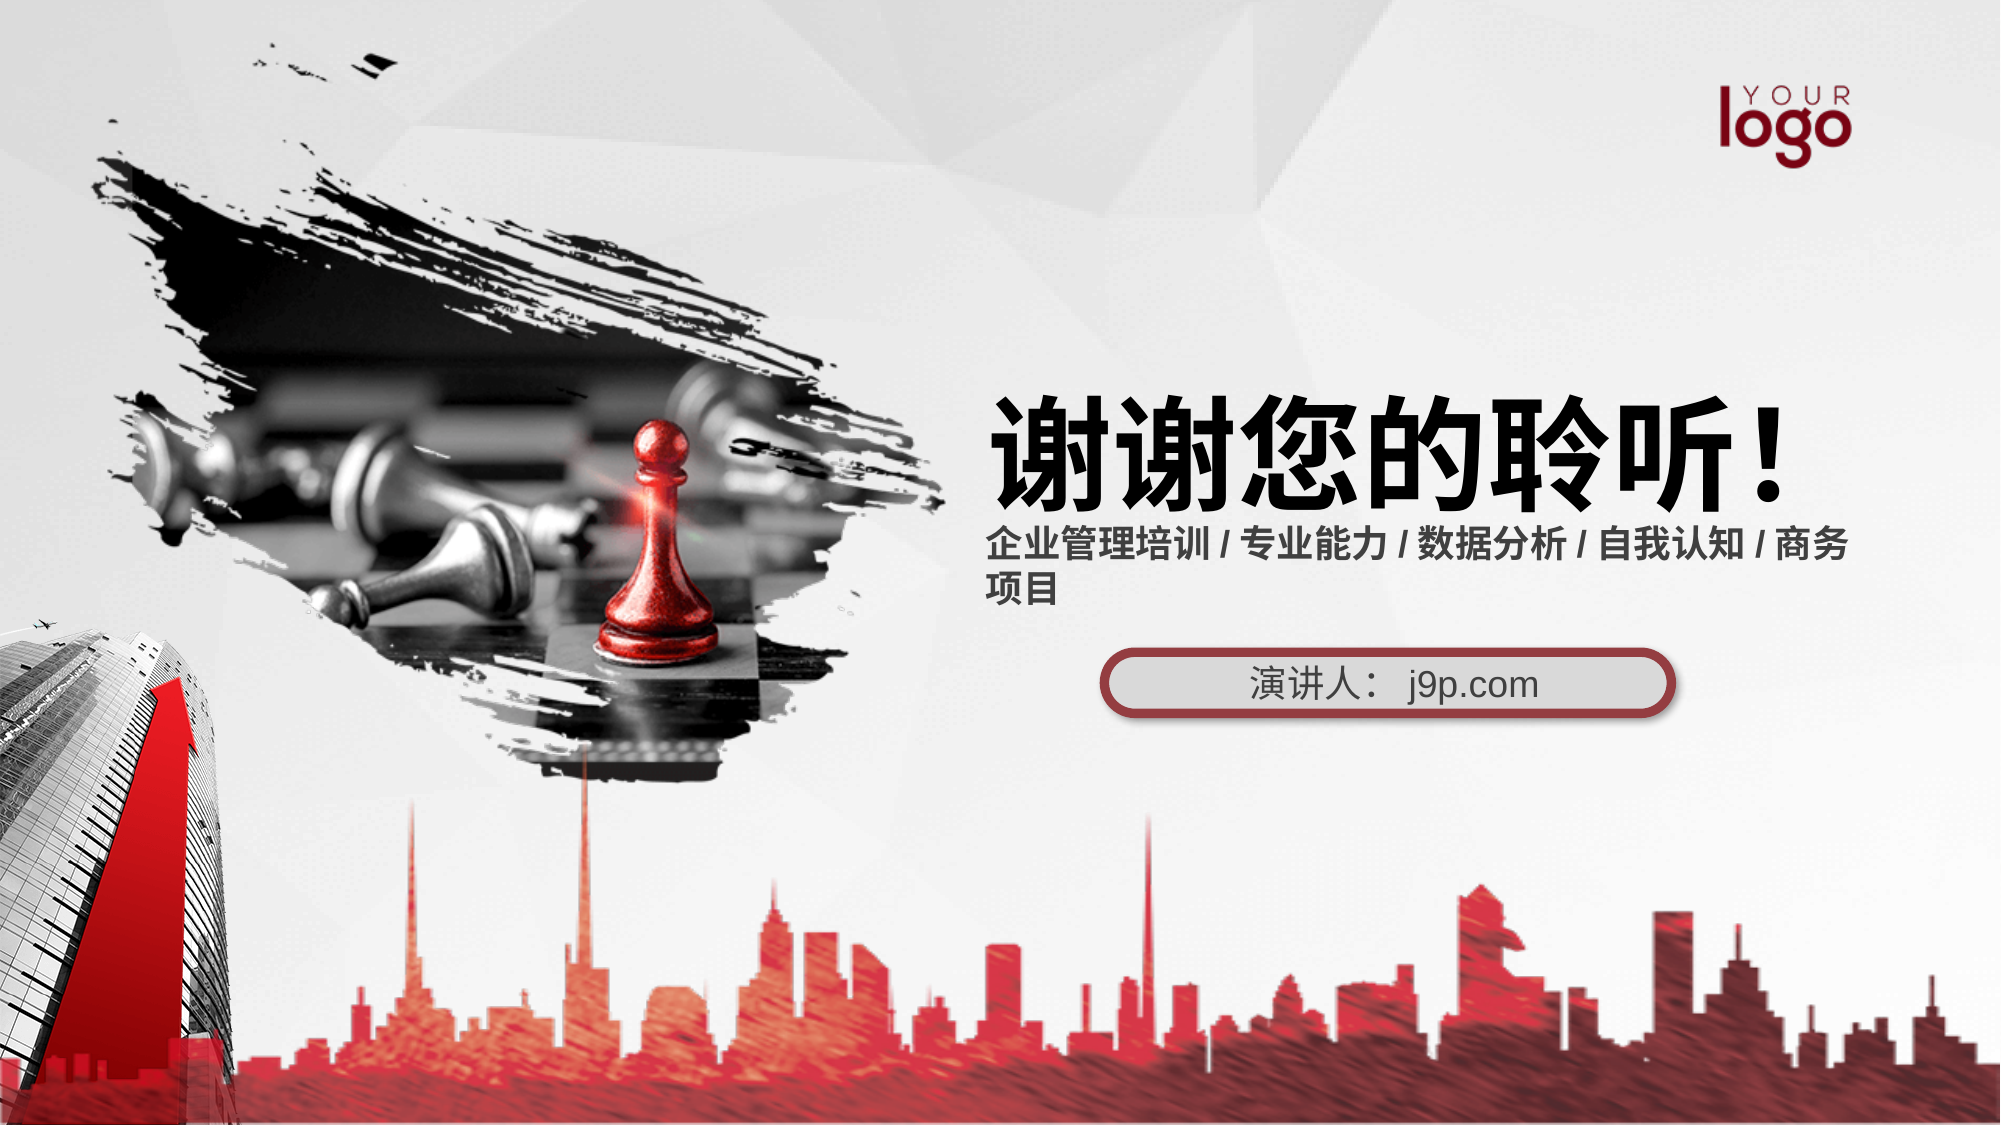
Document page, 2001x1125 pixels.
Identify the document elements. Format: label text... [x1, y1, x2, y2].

text_box 谢谢您的聆听！ [972, 369, 1949, 535]
text_box [1103, 651, 1673, 715]
text_box 演讲人：j9p.com [1180, 660, 1609, 706]
picture [0, 0, 2001, 1125]
text_box 企业管理培训/专业能力/数据分析/自我认知/商务项目 [970, 537, 1872, 594]
